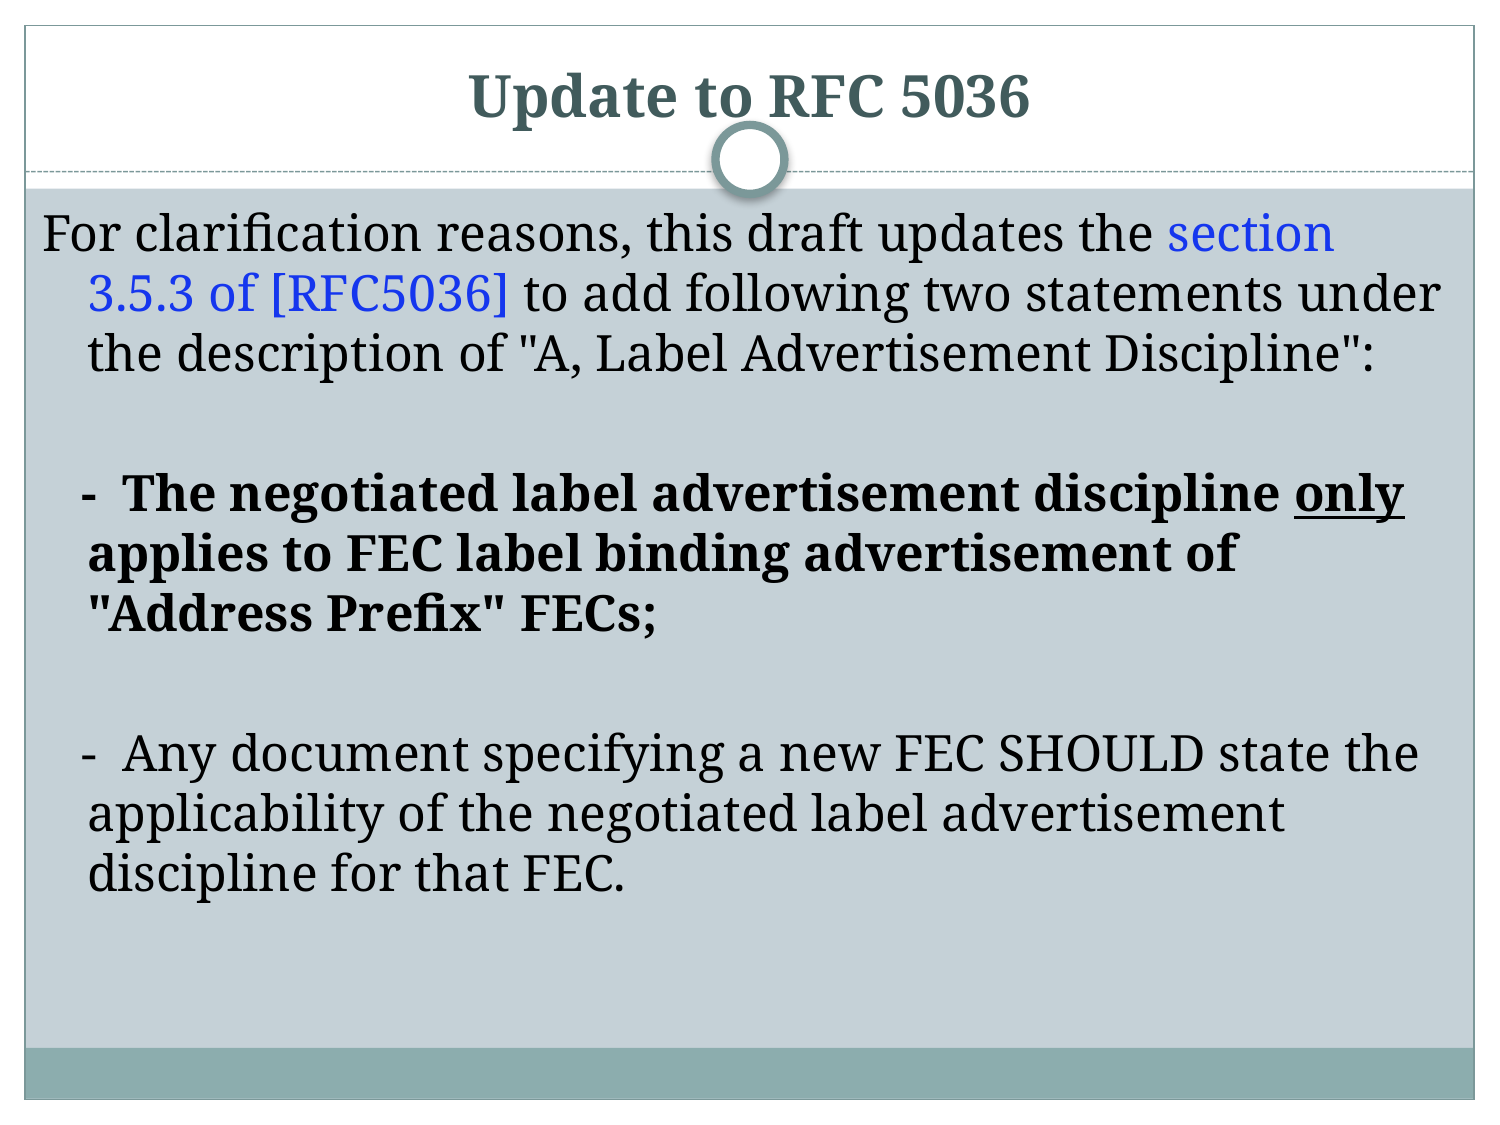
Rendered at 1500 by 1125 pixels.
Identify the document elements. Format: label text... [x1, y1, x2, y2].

title Update to RFC 5036 [0, 12, 1500, 137]
list For clarification reasons, this draft updates the section 3.5.3 of [RFC5036] to add following two statements under the description of "A, Label Advertisement Discipline": - The negotiated label advertisement discipline only applies to FEC label binding advertisement of "Address Prefix" FECs; - Any document specifying a new FEC SHOULD state the applicability of the negotiated label advertisement discipline for that FEC. [27, 194, 1462, 1087]
